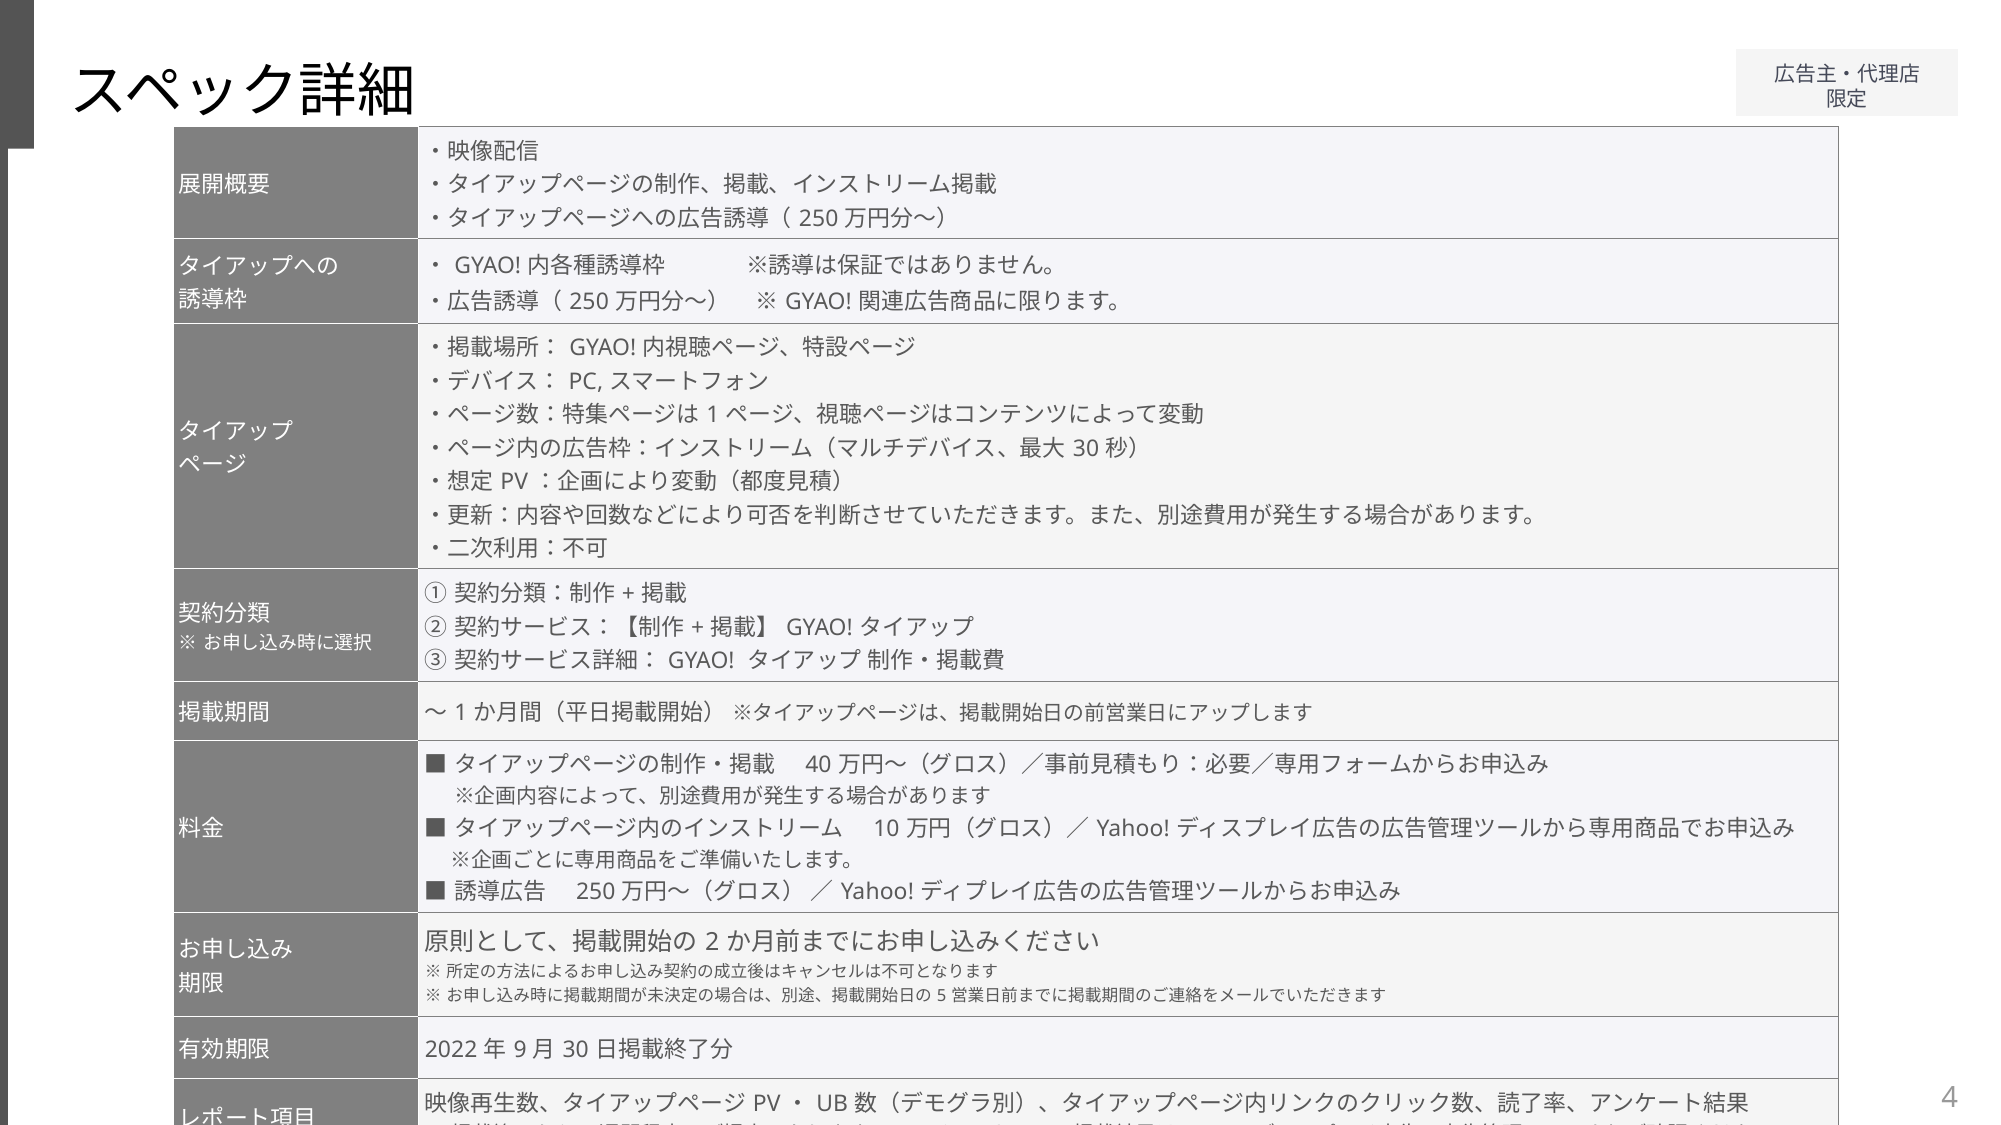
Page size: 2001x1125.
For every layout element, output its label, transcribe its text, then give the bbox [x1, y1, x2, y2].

table_header 展開概要 [174, 127, 418, 238]
table_cell 映像再生数、タイアップページPV・UB数（デモグラ別）、タイアップページ内リンクのクリック数、読了率、アンケート結果 ※掲載終了から2週間程度でご提出いたします。 ※インストリーム掲載結果はYahoo!ディスプレイ広告の広告管理ツールよりご確認ください。 [419, 1079, 1838, 1125]
table_cell 原則として、掲載開始の2か月前までにお申し込みください ※所定の方法によるお申し込み契約の成立後はキャンセルは不可となります ※お申し込み時に掲載期間が未決定の場合は、別途、掲載開始日の5営業日前までに掲載期間のご連絡をメールでいただきます [419, 913, 1838, 1016]
list スペック詳細 [54, 21, 1656, 155]
table_cell タイアップ ページ [174, 324, 418, 568]
table_cell お申し込み 期限 [174, 913, 418, 1016]
table_cell 2022年9月30日掲載終了分 [419, 1017, 1838, 1078]
table_cell ■タイアップページの制作・掲載 40万円～（グロス）／事前見積もり：必要／専用フォームからお申込み ※企画内容によって、別途費用が発生する場合があります ■タイアップページ内のインストリーム 10万円（グロス）／Yahoo!ディスプレイ広告の広告管理ツールから専用商品でお申込み ※企画ごとに専用商品をご準備いたします。 ■誘導広告 250万円～（グロス） ／Yahoo!ディプレイ広告の広告管理ツールからお申込み [419, 741, 1838, 912]
table_cell ・GYAO!内各種誘導枠 ※誘導は保証ではありません。 ・広告誘導（250万円分～） ※GYAO!関連広告商品に限ります。 [419, 239, 1838, 323]
slide_number 4 [1839, 1070, 1973, 1125]
table_cell ～1か月間（平日掲載開始） ※タイアップページは、掲載開始日の前営業日にアップします [419, 682, 1838, 740]
table_cell 有効期限 [174, 1017, 418, 1078]
table_cell 掲載期間 [174, 682, 418, 740]
table_cell ・掲載場所：GYAO!内視聴ページ、特設ページ ・デバイス：PC,スマートフォン ・ページ数：特集ページは1ページ、視聴ページはコンテンツによって変動 ・ページ内の広告枠：インストリーム（マルチデバイス、最大30秒） ・想定PV：企画により変動（都度見積） ・更新：内容や回数などにより可否を判断させていただきます。また、別途費用が発生する場合があります。 ・二次利用：不可 [419, 324, 1838, 568]
table_cell 料金 [174, 741, 418, 912]
table_cell タイアップへの 誘導枠 [174, 239, 418, 323]
table_cell ①契約分類：制作+掲載 ②契約サービス：【制作+掲載】GYAO!タイアップ ③契約サービス詳細：GYAO! タイアップ 制作・掲載費 [419, 569, 1838, 681]
table_header ・映像配信 ・タイアップページの制作、掲載、インストリーム掲載 ・タイアップページへの広告誘導（250万円分～） [419, 127, 1838, 238]
table_cell レポート項目 [174, 1079, 418, 1125]
table_cell 契約分類 ※お申し込み時に選択 [174, 569, 418, 681]
